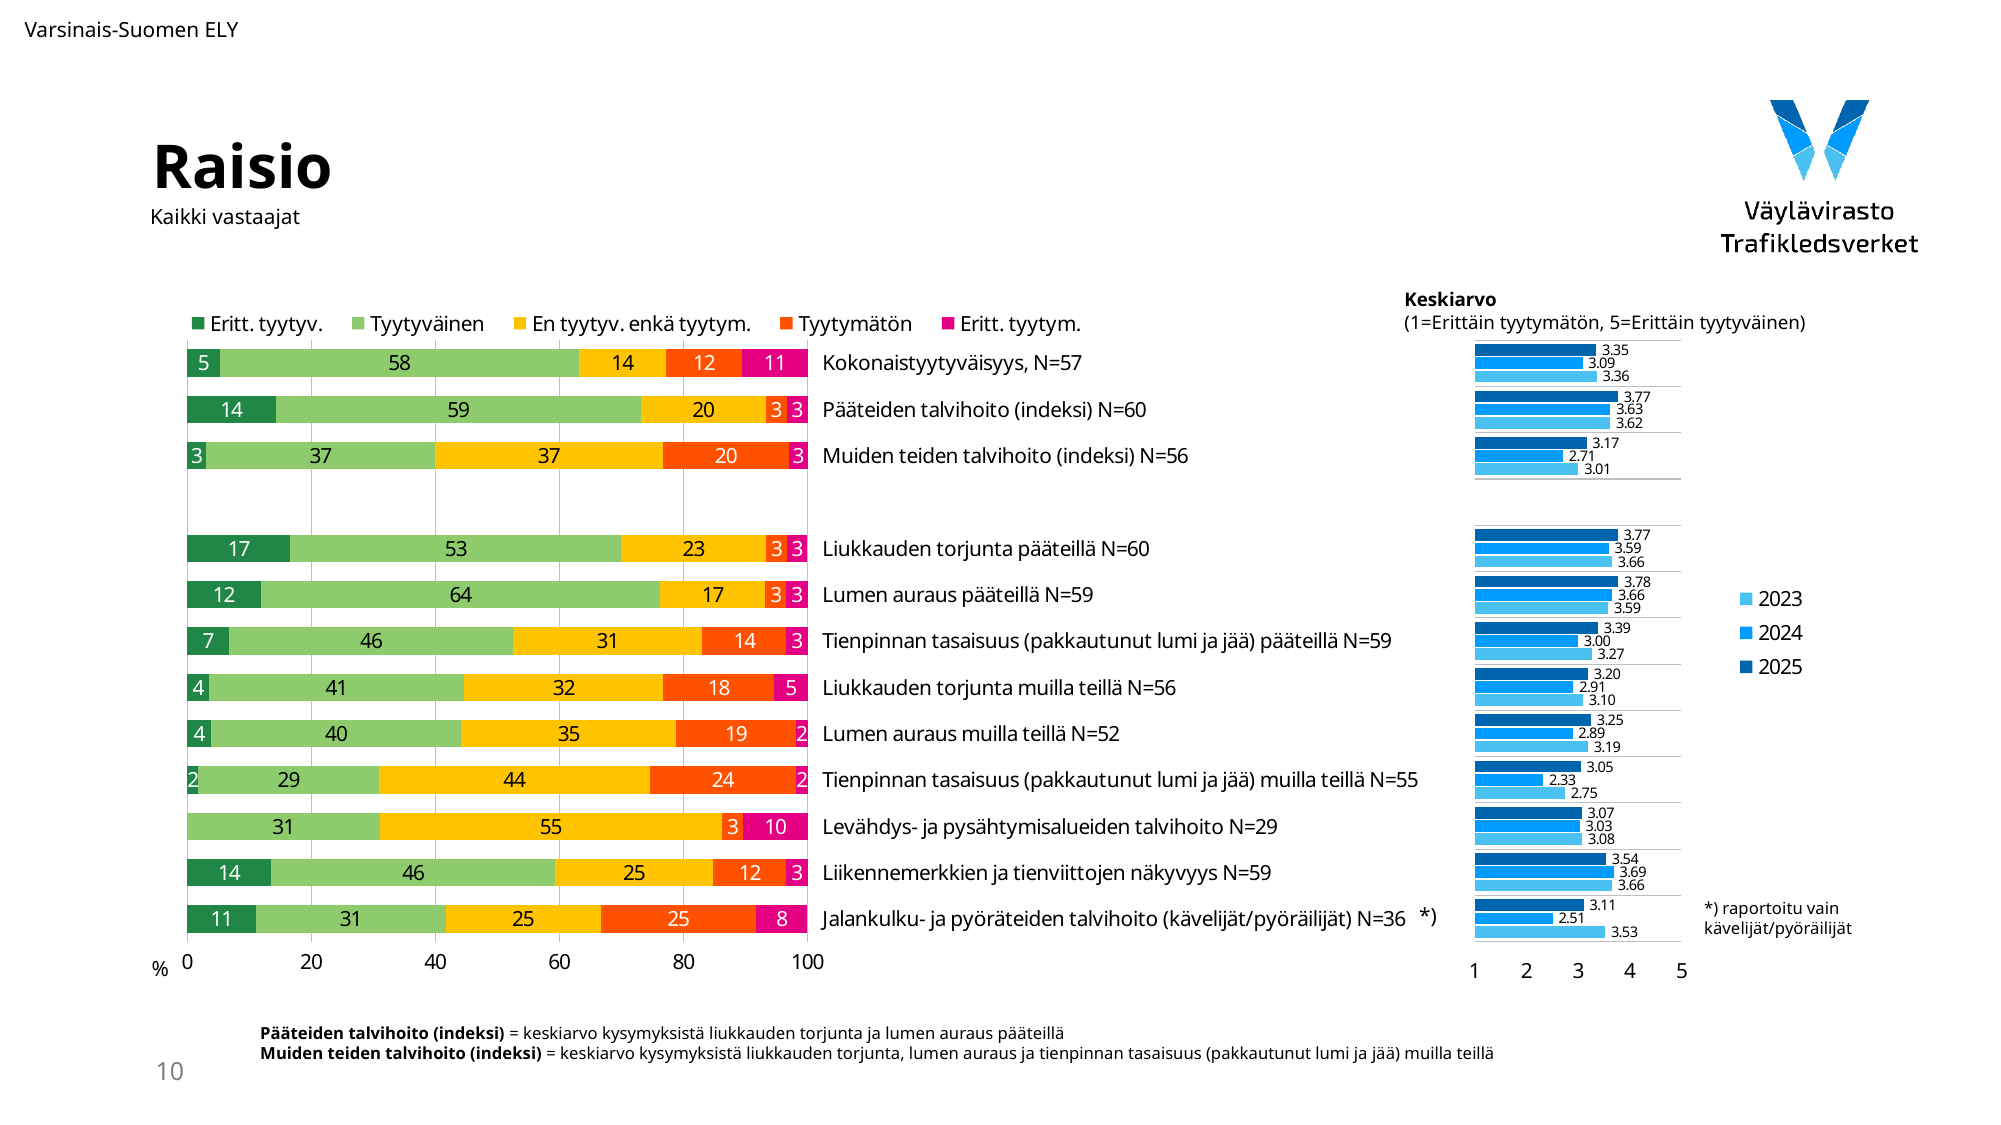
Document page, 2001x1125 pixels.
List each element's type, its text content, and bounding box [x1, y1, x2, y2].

text_box *) raportoitu vain kävelijät/pyöräilijät [1822, 890, 1868, 945]
text_box % [136, 948, 184, 989]
footer [0, 1042, 675, 1103]
text_box Varsinais-Suomen ELY [9, 9, 254, 50]
text_box Pääteiden talvihoito (indeksi) = keskiarvo kysymyksistä liukkauden torjunta ja lumen auraus pääteillä Muiden teiden talvihoito (indeksi) = keskiarvo kysymyksistä liukkauden torjunta, lumen auraus ja tienpinnan tasaisuus (pakkautunut lumi ja jää) muilla teillä [245, 1015, 1520, 1094]
chart [168, 281, 1822, 985]
text_box Kaikki vastaajat [135, 196, 315, 237]
text_box Keskiarvo (1=Erittäin tyytymätön, 5=Erittäin tyytyväinen) [1389, 280, 1826, 341]
picture [1682, 62, 1958, 292]
title Raisio [137, 59, 1555, 278]
